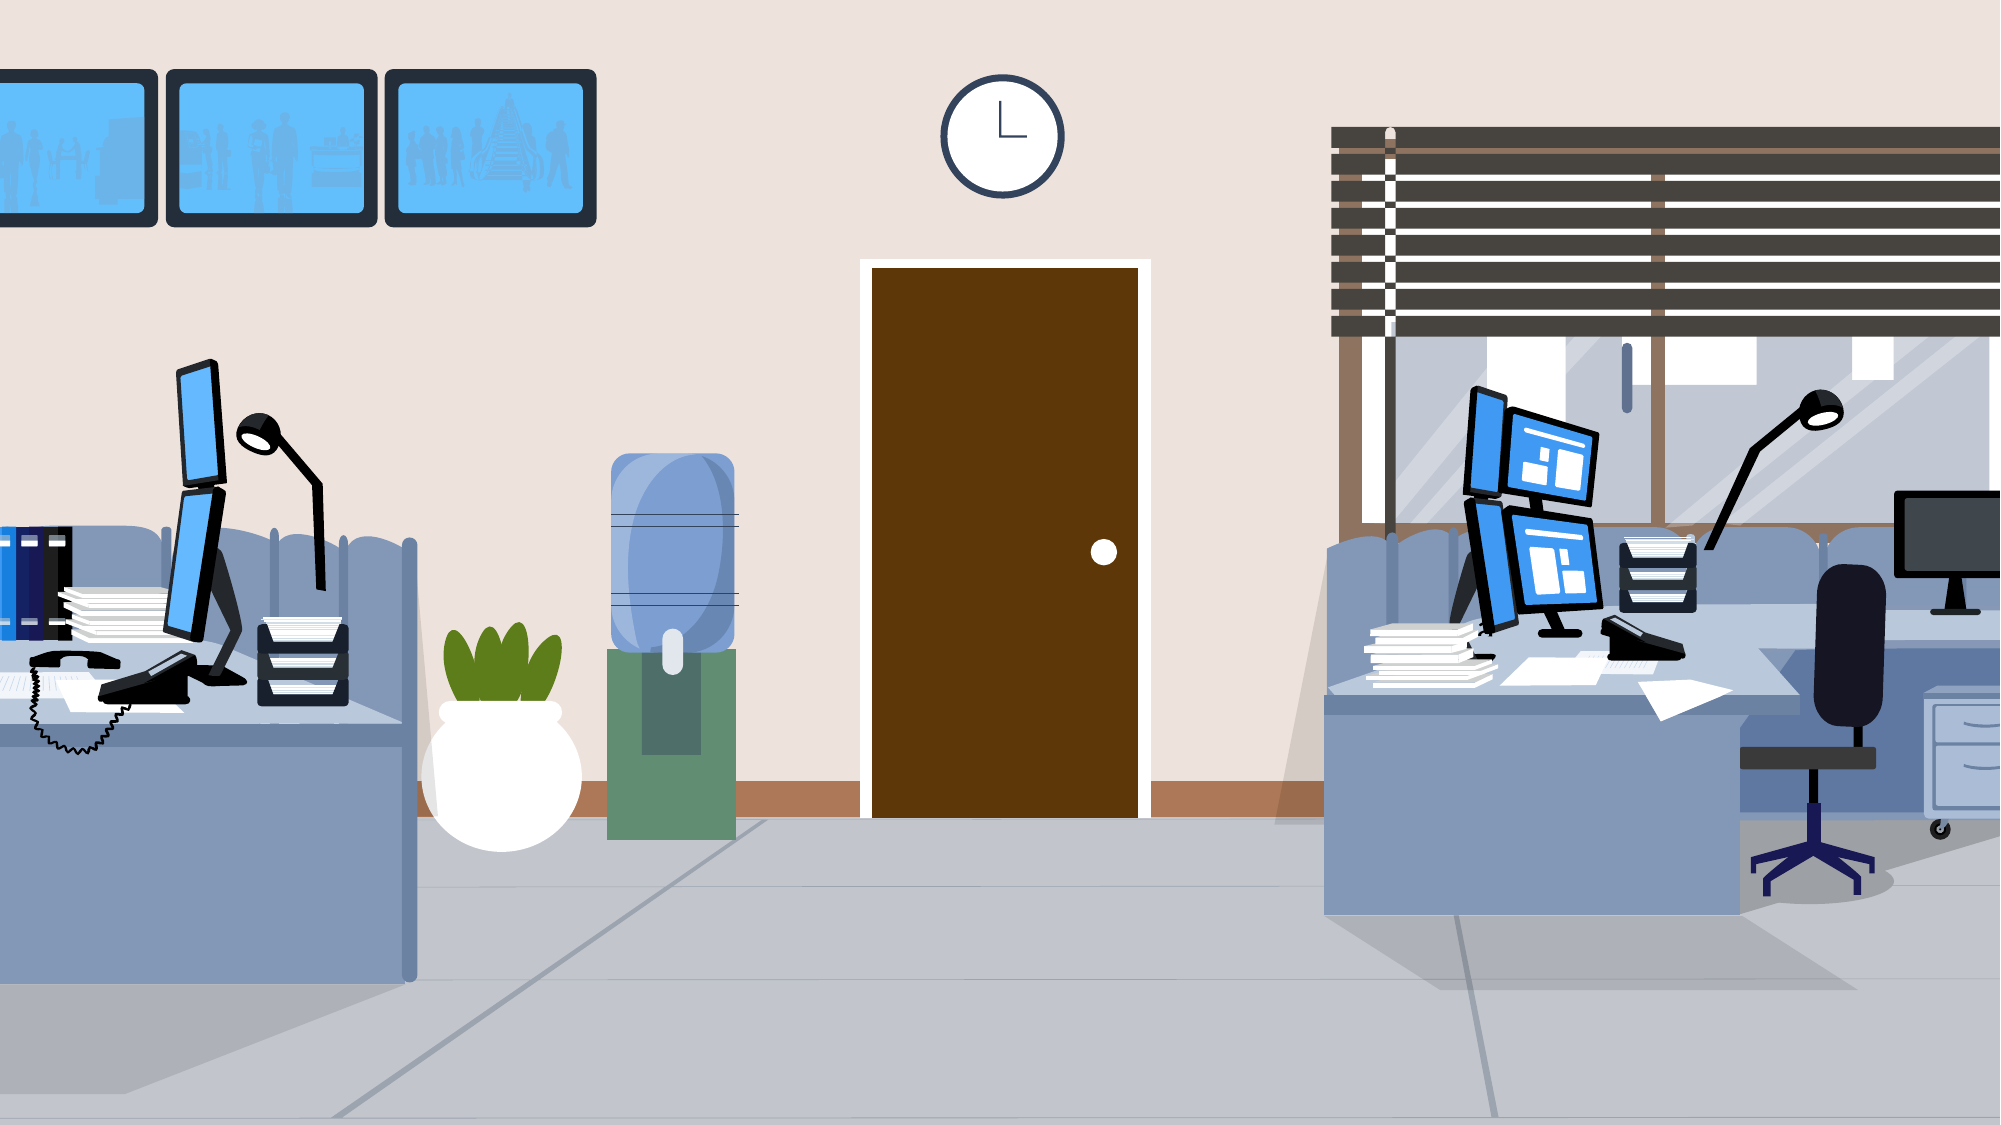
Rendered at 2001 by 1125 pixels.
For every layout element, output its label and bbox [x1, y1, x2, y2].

text_box [859, 258, 1151, 819]
text_box [438, 621, 582, 852]
text_box [0, 69, 597, 228]
text_box [0, 0, 2000, 817]
text_box [1331, 126, 2000, 385]
text_box [1274, 385, 2000, 991]
text_box [914, 48, 1091, 225]
text_box [0, 358, 438, 1095]
text_box [0, 817, 2000, 1125]
text_box [606, 453, 739, 840]
